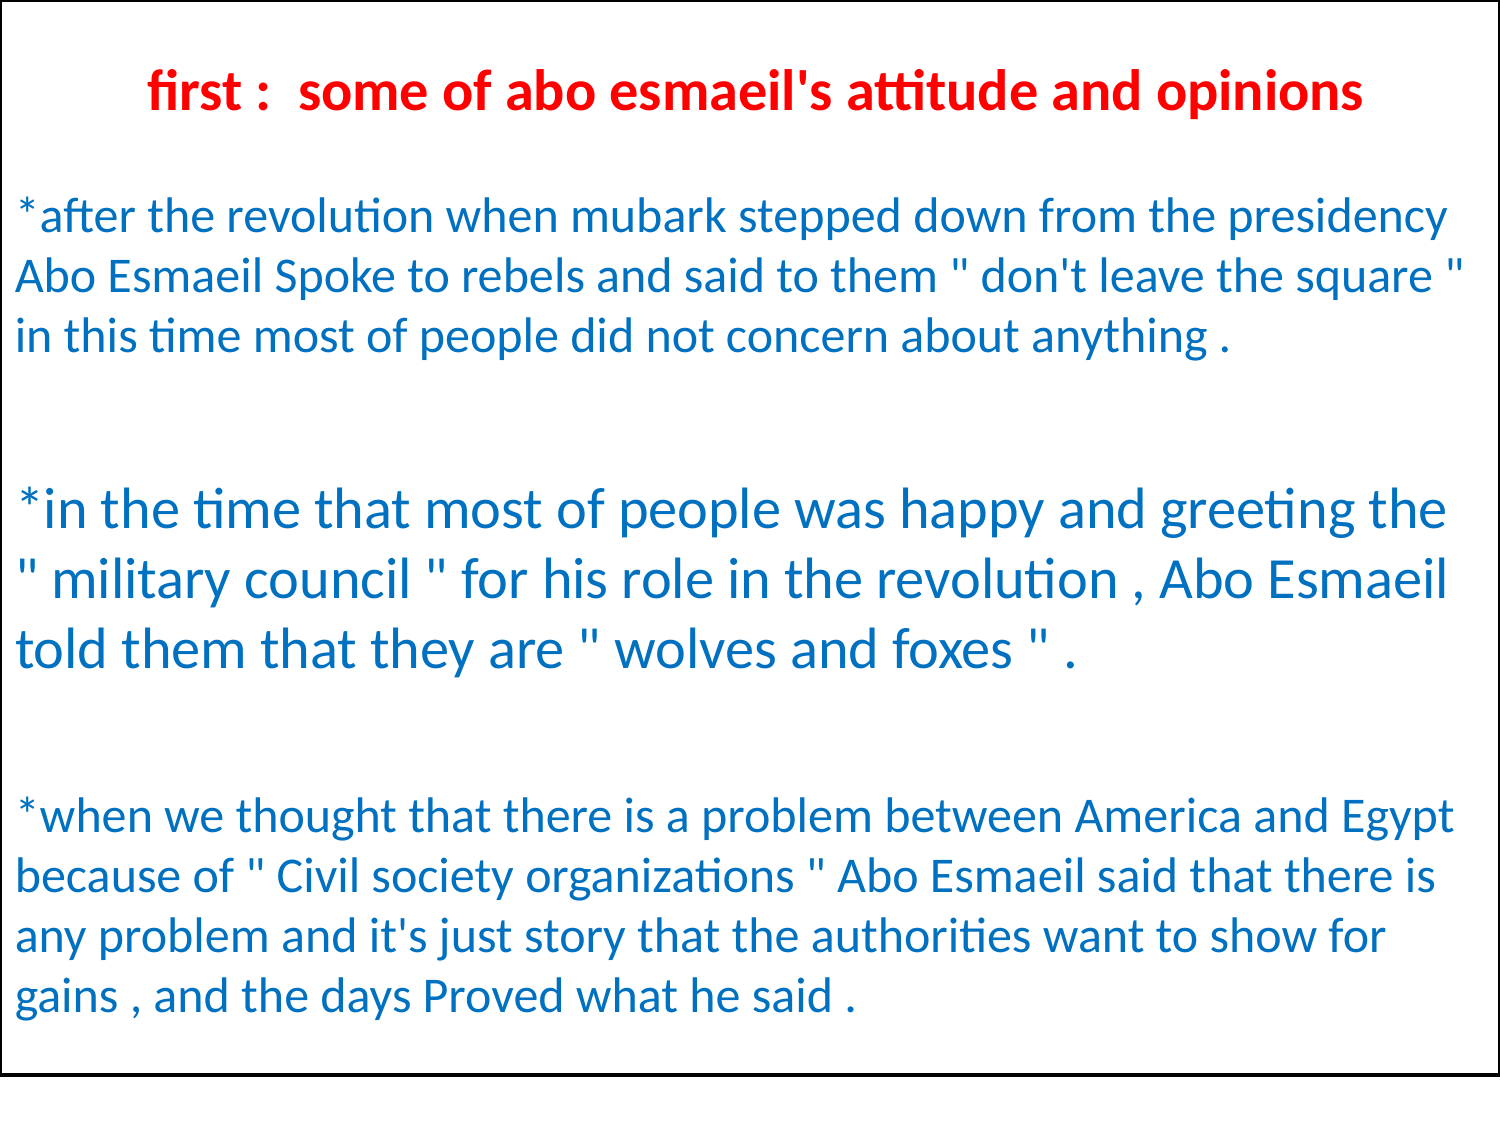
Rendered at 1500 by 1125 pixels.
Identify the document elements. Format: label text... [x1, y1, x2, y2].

text_box *in the time that most of people was happy and greeting the " military council " for his role in the revolution , Abo Esmaeil told them that they are " wolves and foxes " . [0, 462, 1475, 688]
text_box first : some of abo esmaeil's attitude and opinions *after the revolution when mubark stepped down from the presidency Abo Esmaeil Spoke to rebels and said to them " don't leave the square " in this time most of people did not concern about anything . *when we thought that there is a problem between America and Egypt because of " Civil society organizations " Abo Esmaeil said that there is any problem and it's just story that the authorities want to show for gains , and the days Proved what he said . [0, 0, 1500, 1077]
